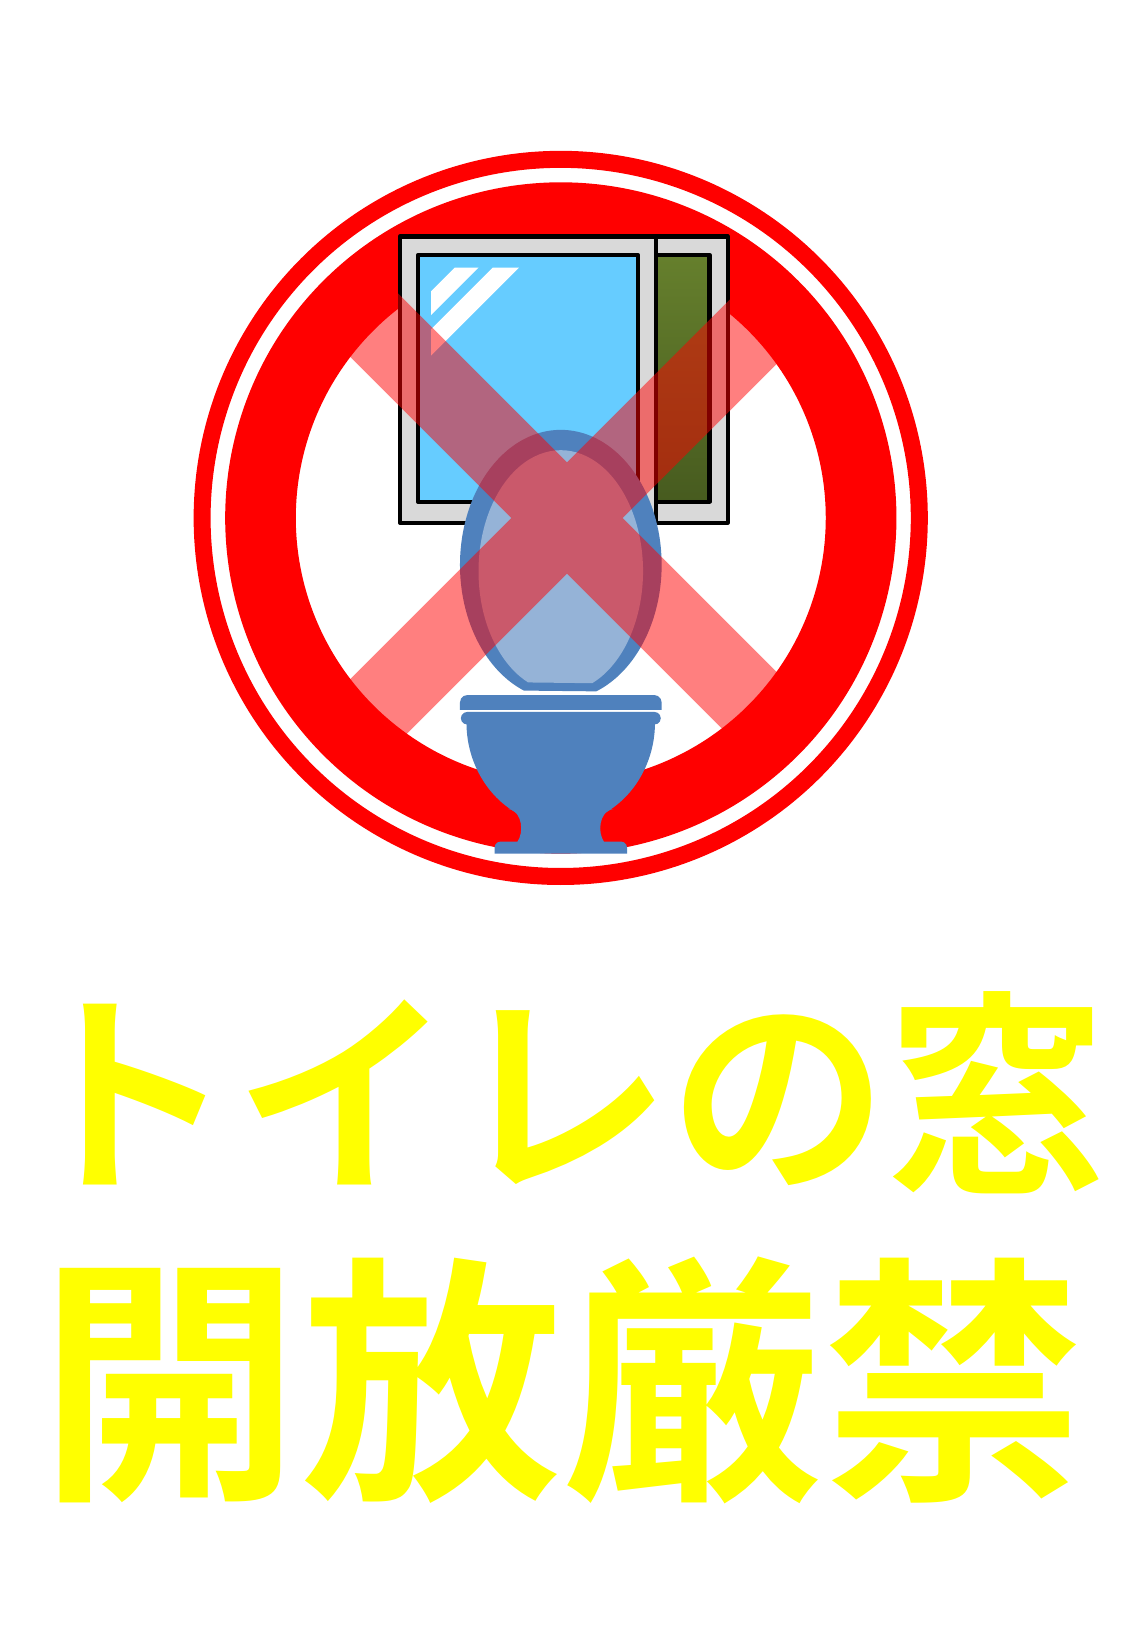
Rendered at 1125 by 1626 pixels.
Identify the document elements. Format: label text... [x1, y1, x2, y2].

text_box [171, 122, 963, 914]
text_box トイレの窓 開放厳禁 [0, 951, 1125, 1539]
